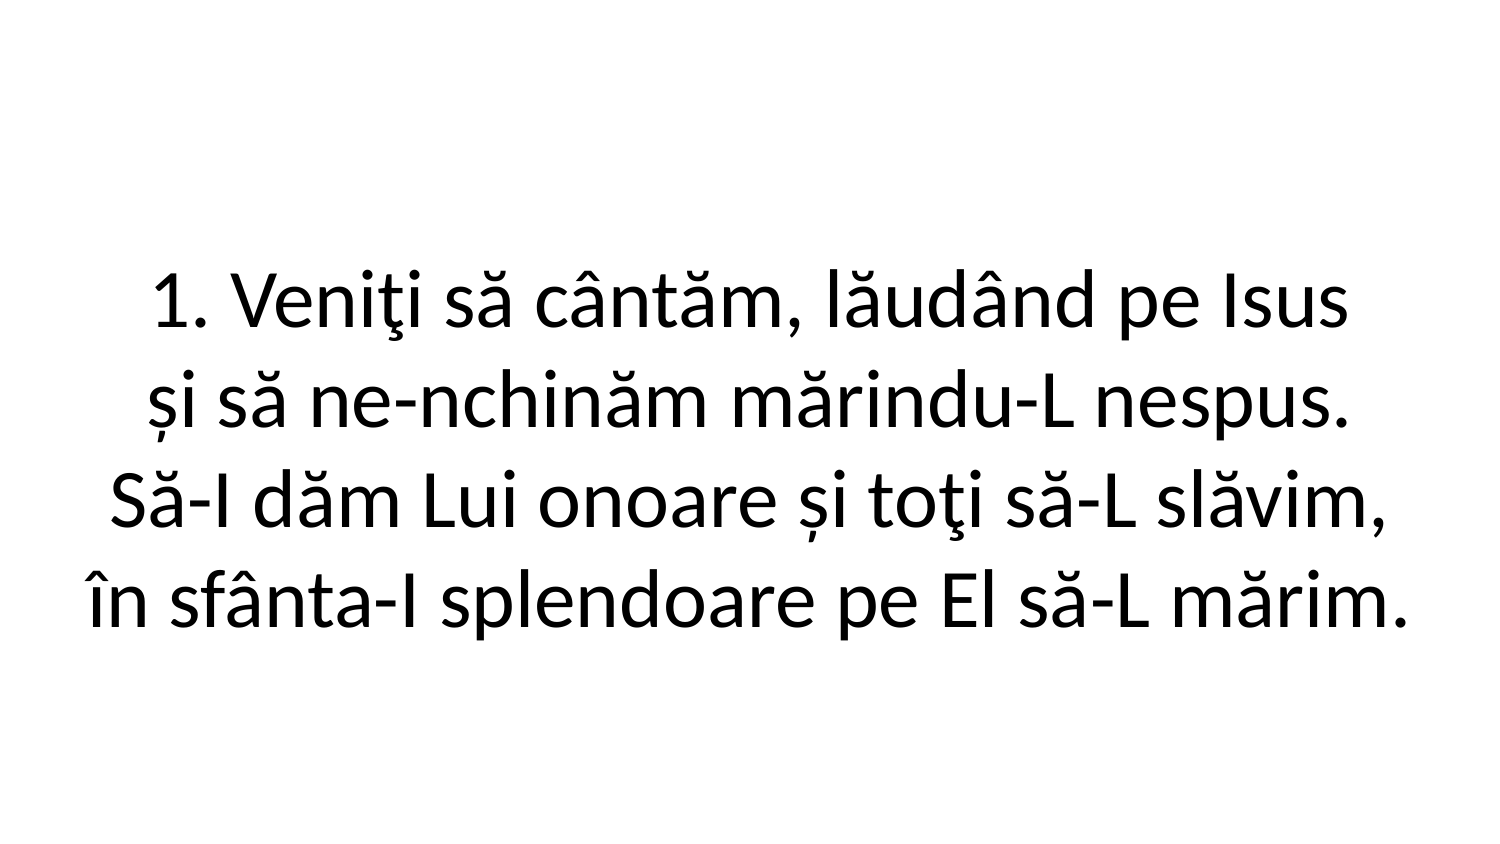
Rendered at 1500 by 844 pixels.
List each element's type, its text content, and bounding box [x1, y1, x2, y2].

text_box 1. Veniţi să cântăm, lăudând pe Isus și să ne-nchinăm mărindu-L nespus. Să-I dăm Lui onoare și toţi să-L slăvim, în sfânta-I splendoare pe El să-L mărim. [72, 192, 1428, 652]
